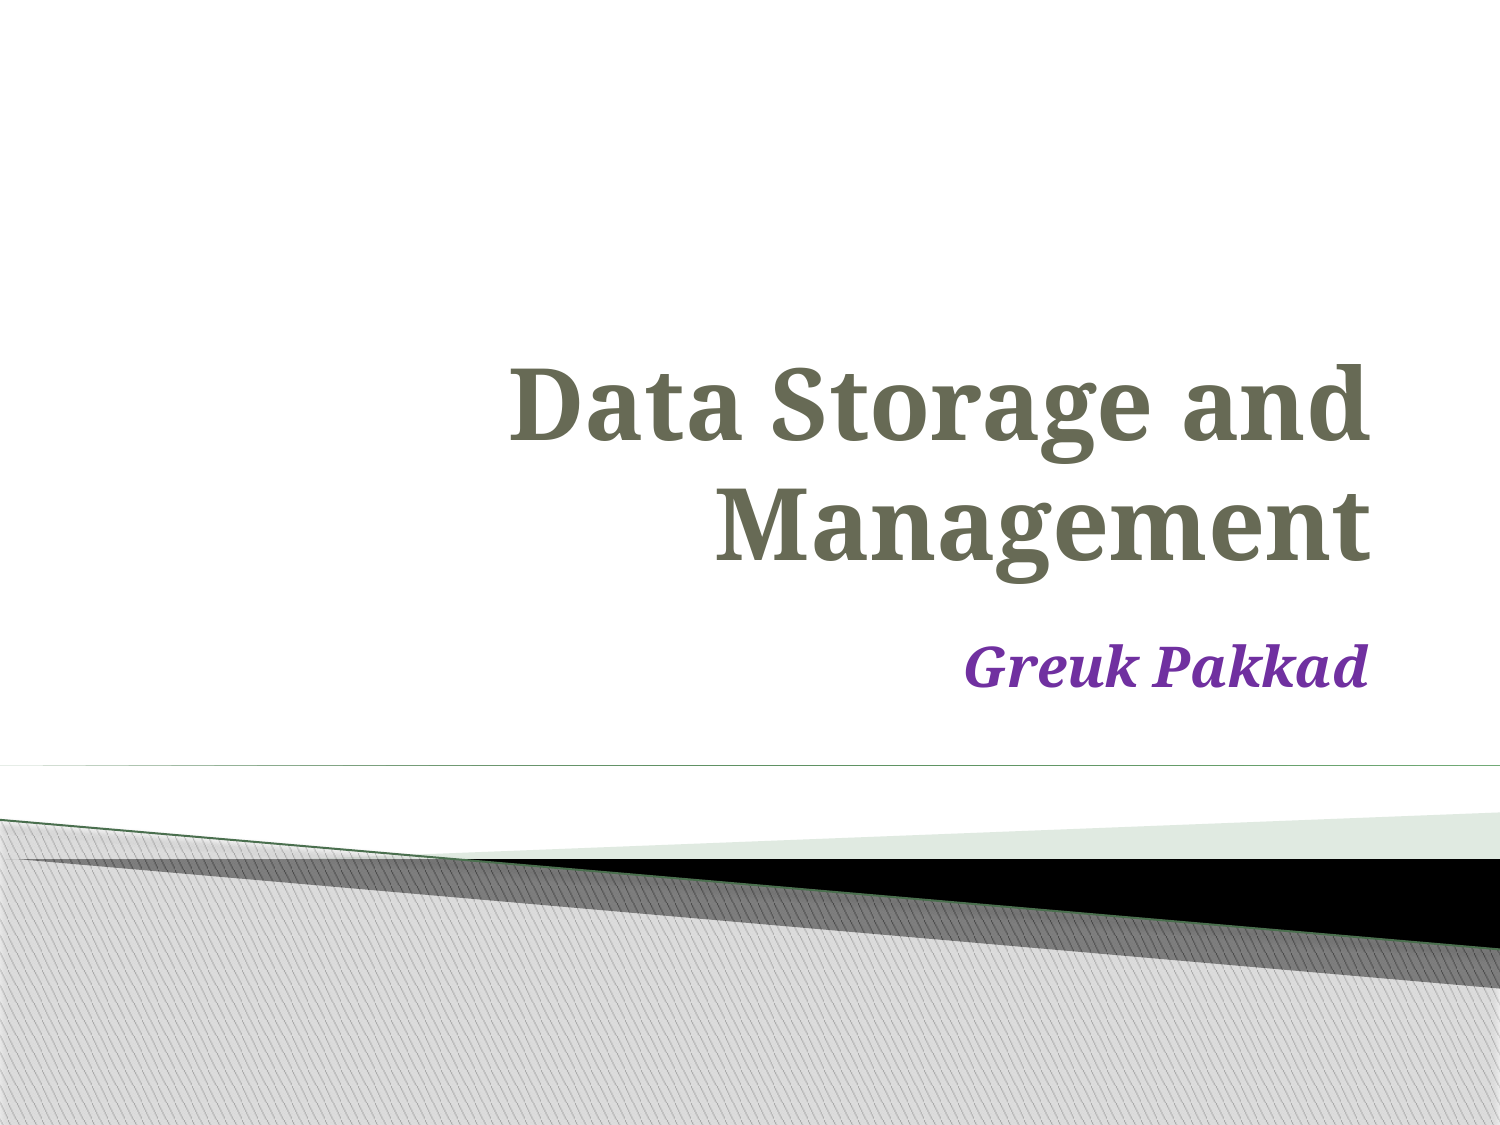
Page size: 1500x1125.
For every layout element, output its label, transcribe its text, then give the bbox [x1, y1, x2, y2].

subtitle Greuk Pakkad [112, 623, 1388, 821]
title Data Storage and Management [112, 287, 1388, 588]
picture [5, 859, 1500, 989]
